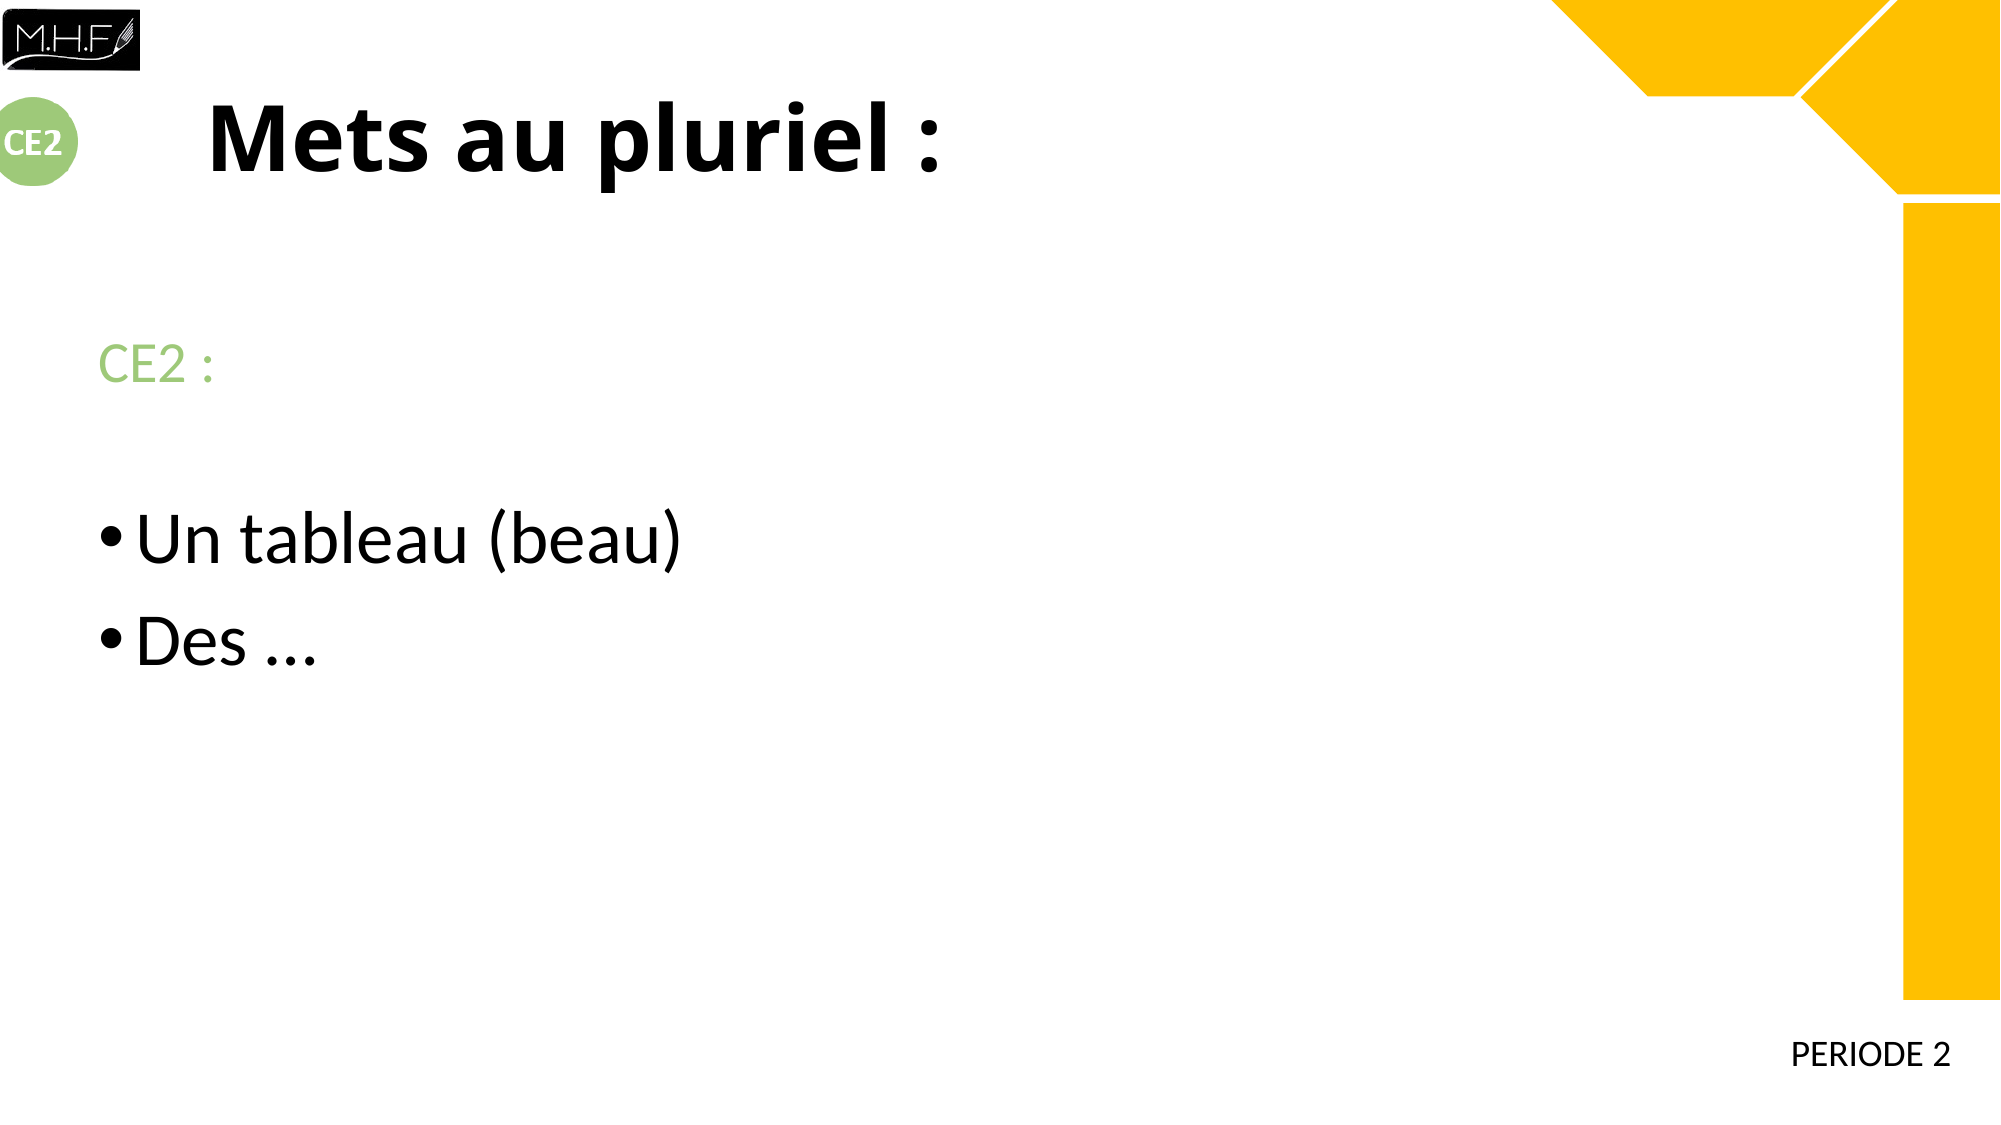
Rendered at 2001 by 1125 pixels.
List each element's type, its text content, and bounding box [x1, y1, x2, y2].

title Mets au pluriel : [190, 6, 1856, 277]
text_box [1902, 202, 2000, 1001]
picture [0, 7, 140, 74]
picture [0, 90, 84, 193]
text_box CE2 : Un tableau (beau) Des … [83, 324, 905, 1039]
text_box [1799, 0, 2000, 196]
text_box PERIODE 2 [1362, 1021, 1967, 1125]
text_box [1549, 0, 1892, 98]
